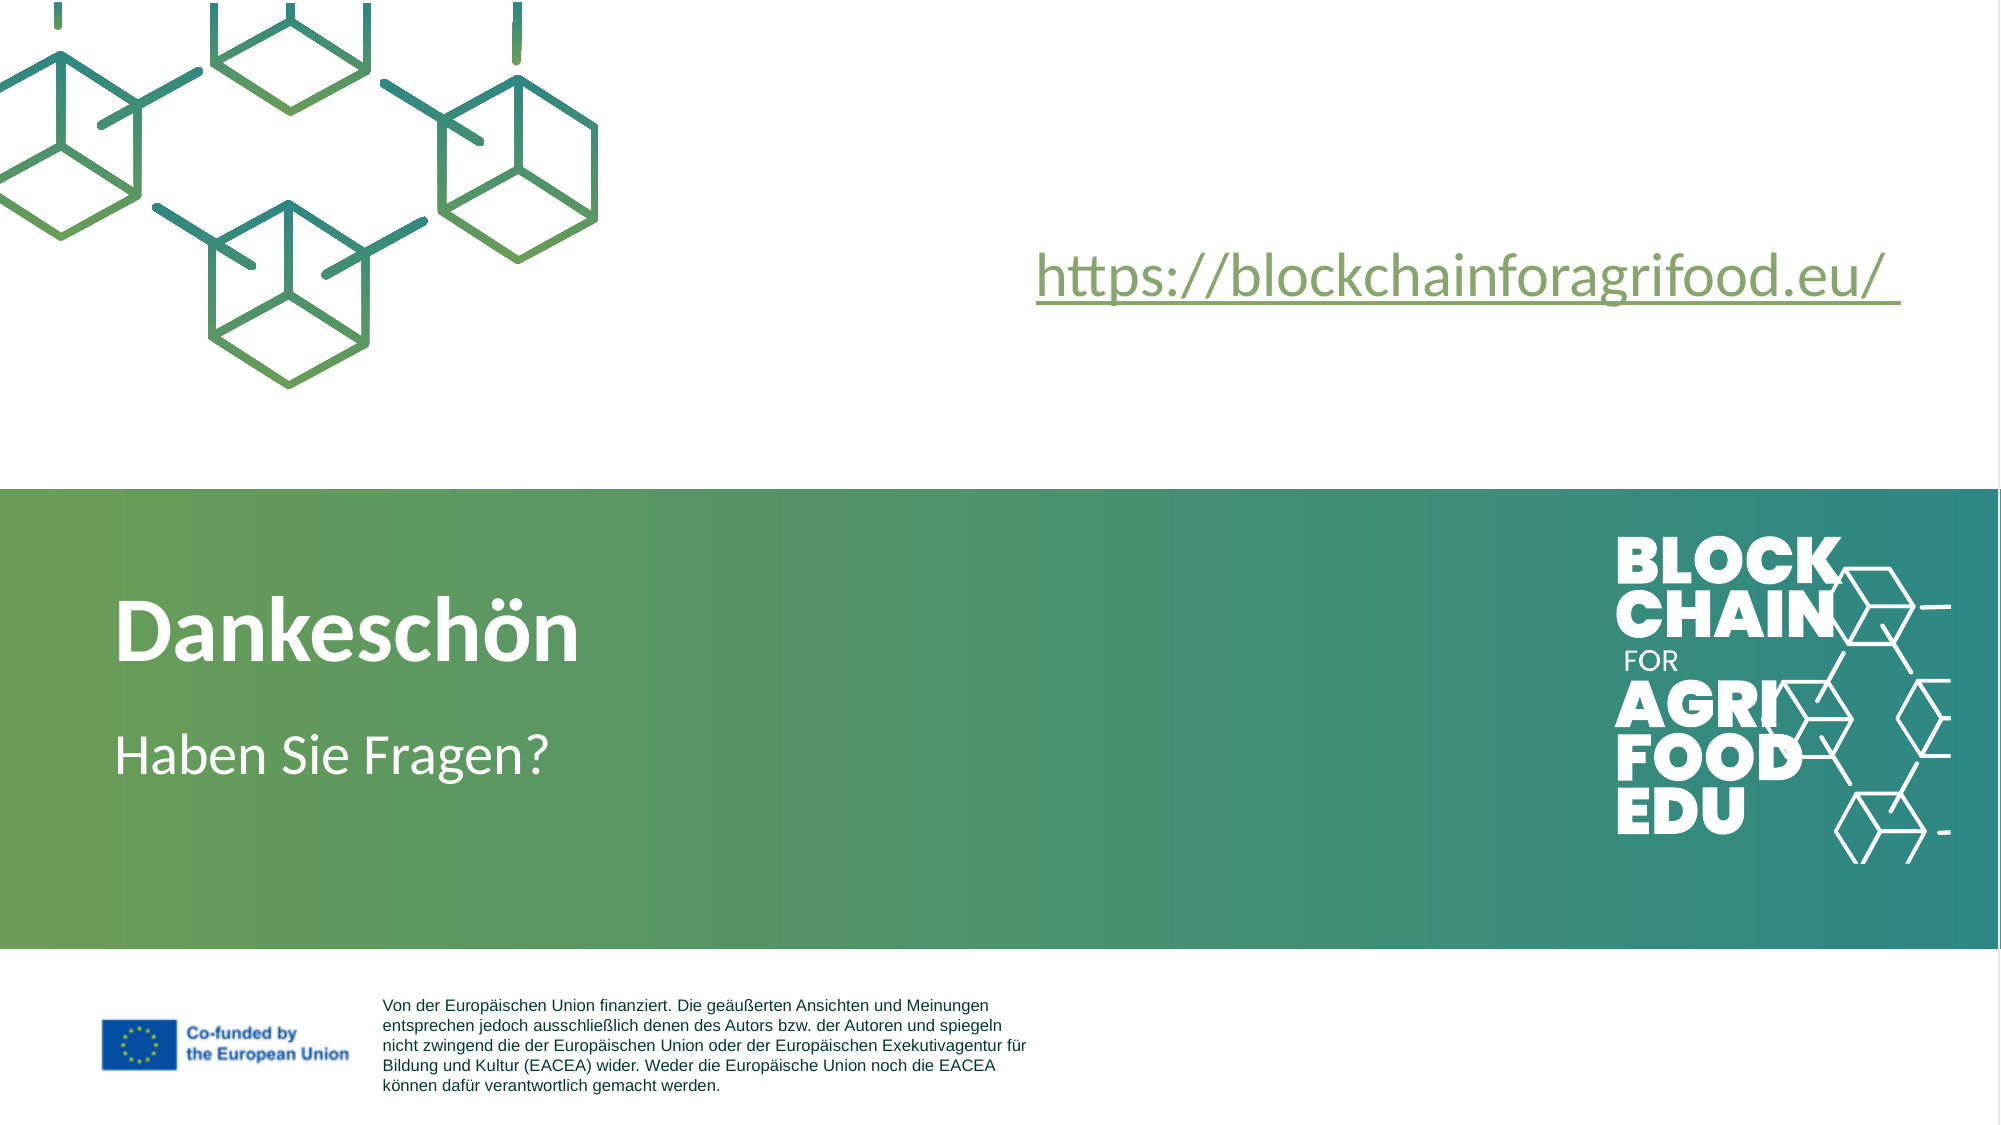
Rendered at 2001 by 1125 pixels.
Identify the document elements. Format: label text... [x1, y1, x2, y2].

list https://blockchainforagrifood.eu/ [922, 207, 1916, 346]
list Haben Sie Fragen? [99, 700, 624, 816]
picture [99, 1017, 368, 1074]
text_box Von der Europäischen Union finanziert. Die geäußerten Ansichten und Meinungen entsprechen jedoch ausschließlich denen des Autors bzw. der Autoren und spiegeln nicht zwingend die der Europäischen Union oder der Europäischen Exekutivagentur für Bildung und Kultur (EACEA) wider. Weder die Europäische Union noch die EACEA können dafür verantwortlich gemacht werden. [367, 987, 1044, 1102]
list Dankeschön [99, 562, 624, 700]
